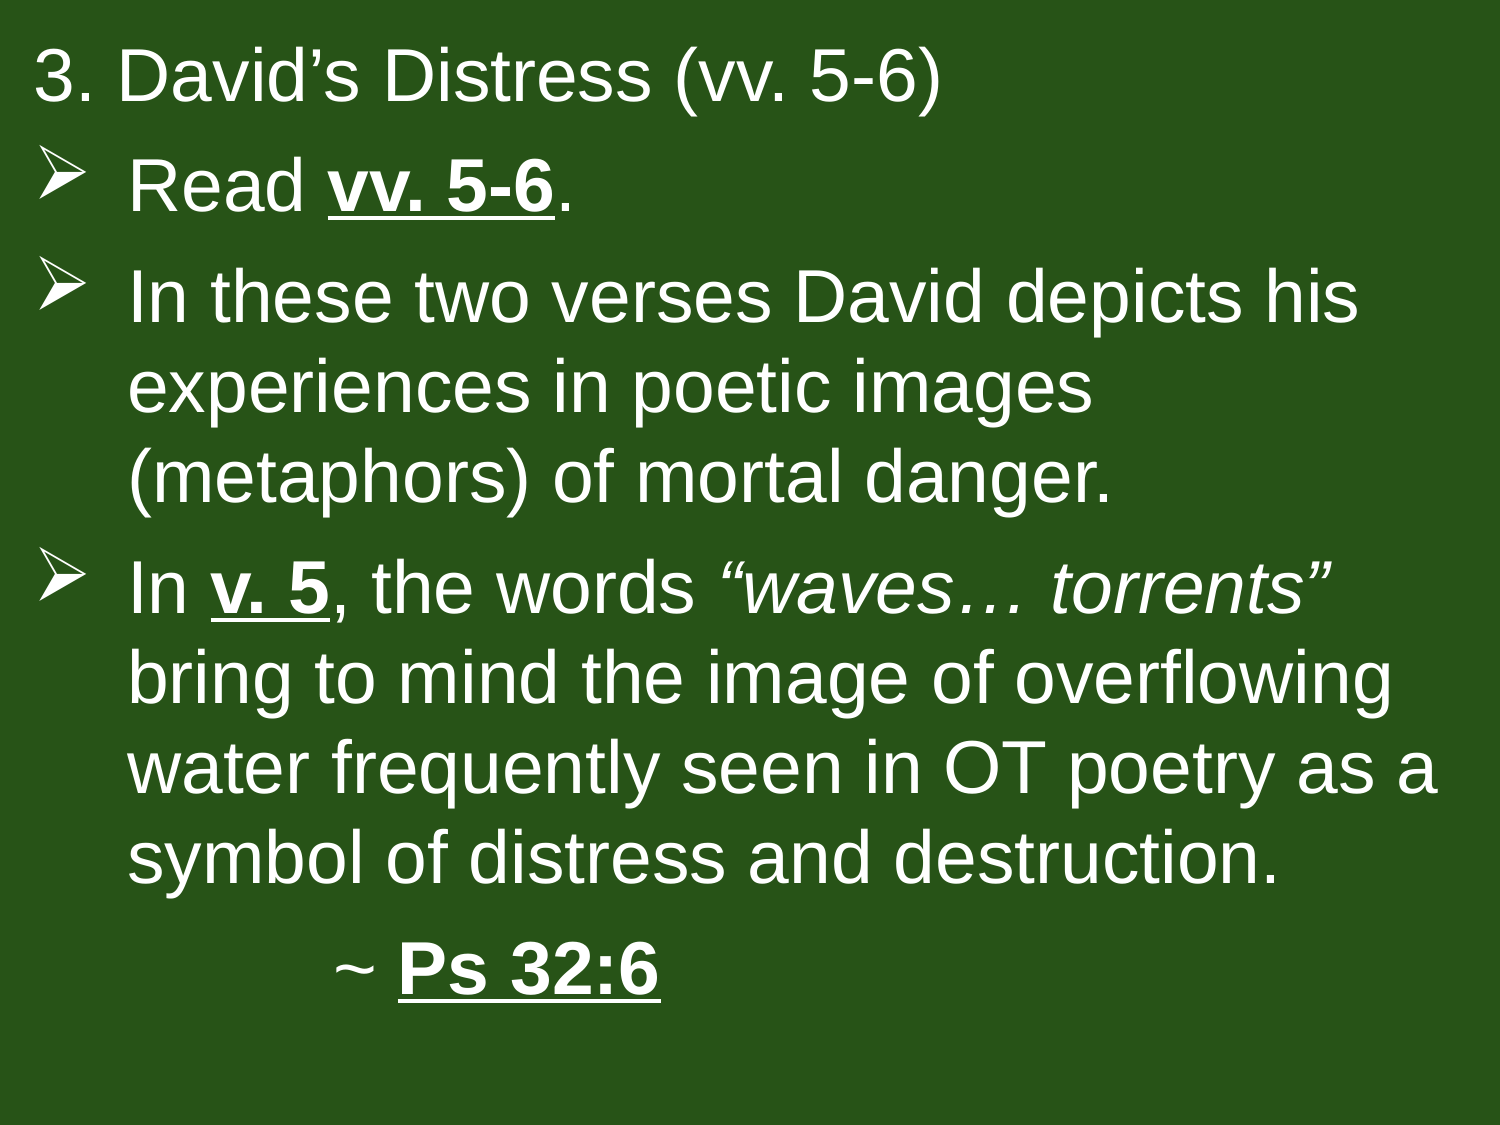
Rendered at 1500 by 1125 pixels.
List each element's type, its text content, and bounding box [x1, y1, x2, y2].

subtitle 3. David’s Distress (vv. 5-6) Read vv. 5-6. In these two verses David depicts his experiences in poetic images (metaphors) of mortal danger. In v. 5, the words “waves… torrents” bring to mind the image of overflowing water frequently seen in OT poetry as a symbol of distress and destruction. ~ Ps 32:6 [18, 18, 1484, 1106]
